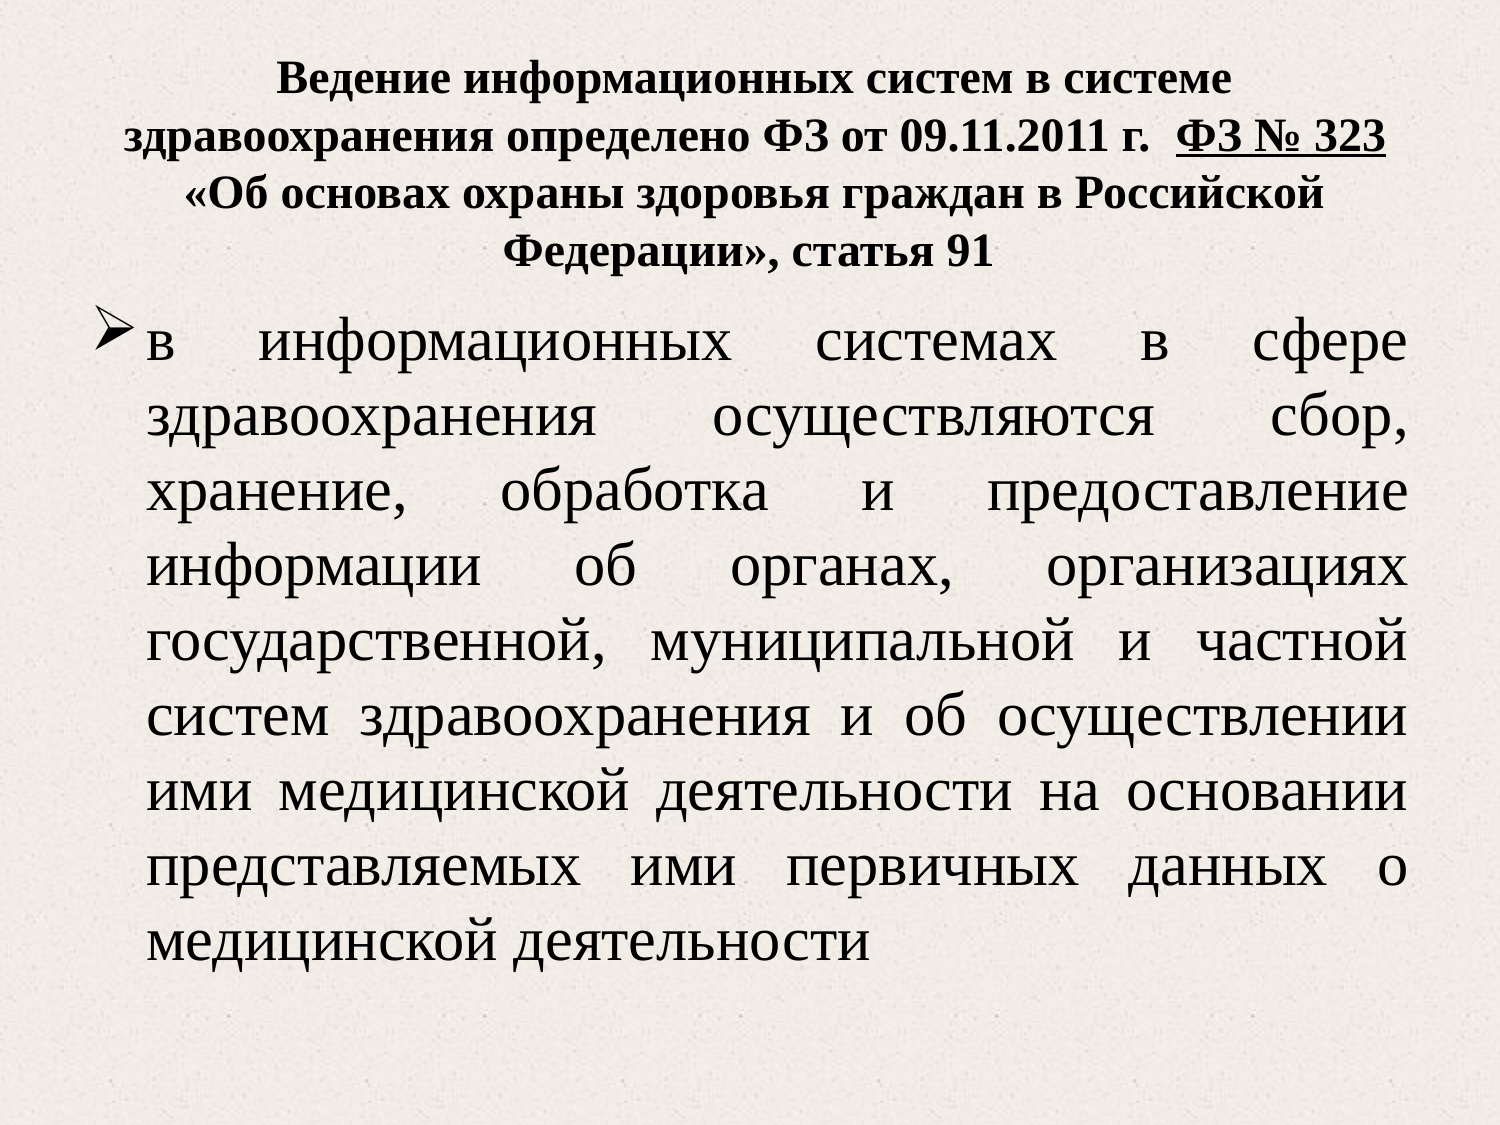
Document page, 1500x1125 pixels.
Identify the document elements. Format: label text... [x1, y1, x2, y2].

list в информационных системах в сфере здравоохранения осуществляются сбор, хранение, обработка и предоставление информации об органах, организациях государственной, муниципальной и частной систем здравоохранения и об осуществлении ими медицинской деятельности на основании представляемых ими первичных данных о медицинской деятельности [74, 290, 1426, 1006]
title Ведение информационных систем в системе здравоохранения определено ФЗ от 09.11.2011 г. ФЗ № 323 «Об основах охраны здоровья граждан в Российской Федерации», статья 91 [74, 30, 1436, 291]
